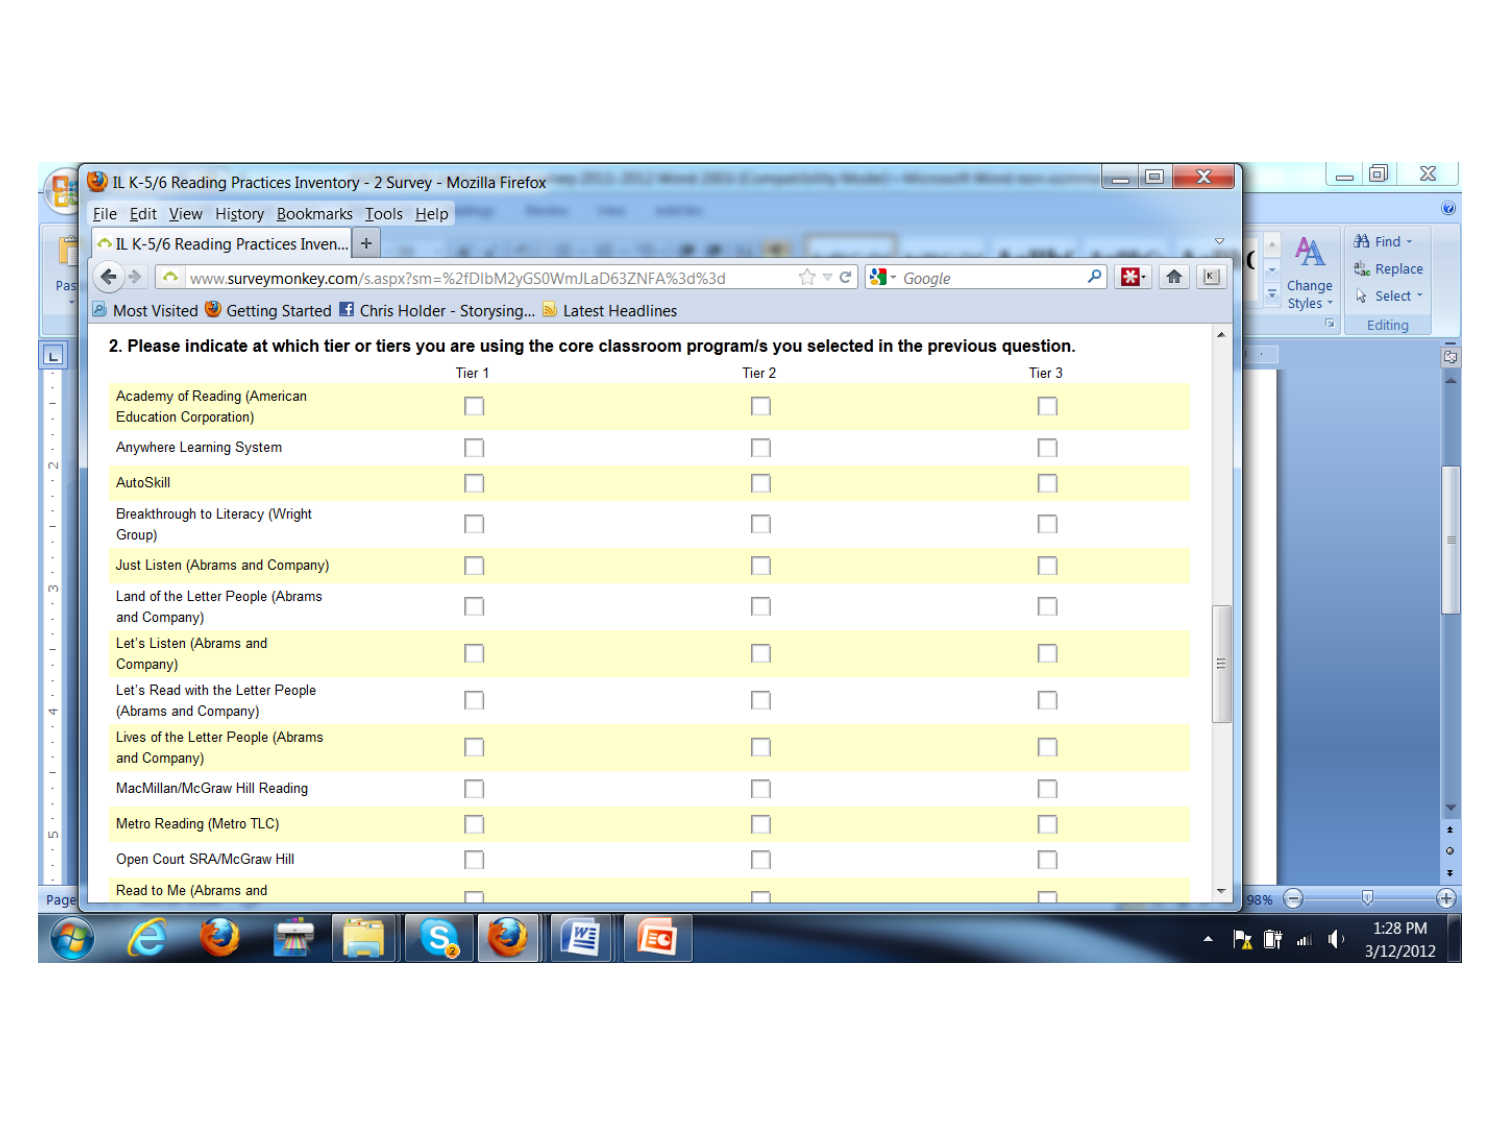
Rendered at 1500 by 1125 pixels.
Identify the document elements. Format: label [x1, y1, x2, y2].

picture [38, 162, 1462, 963]
